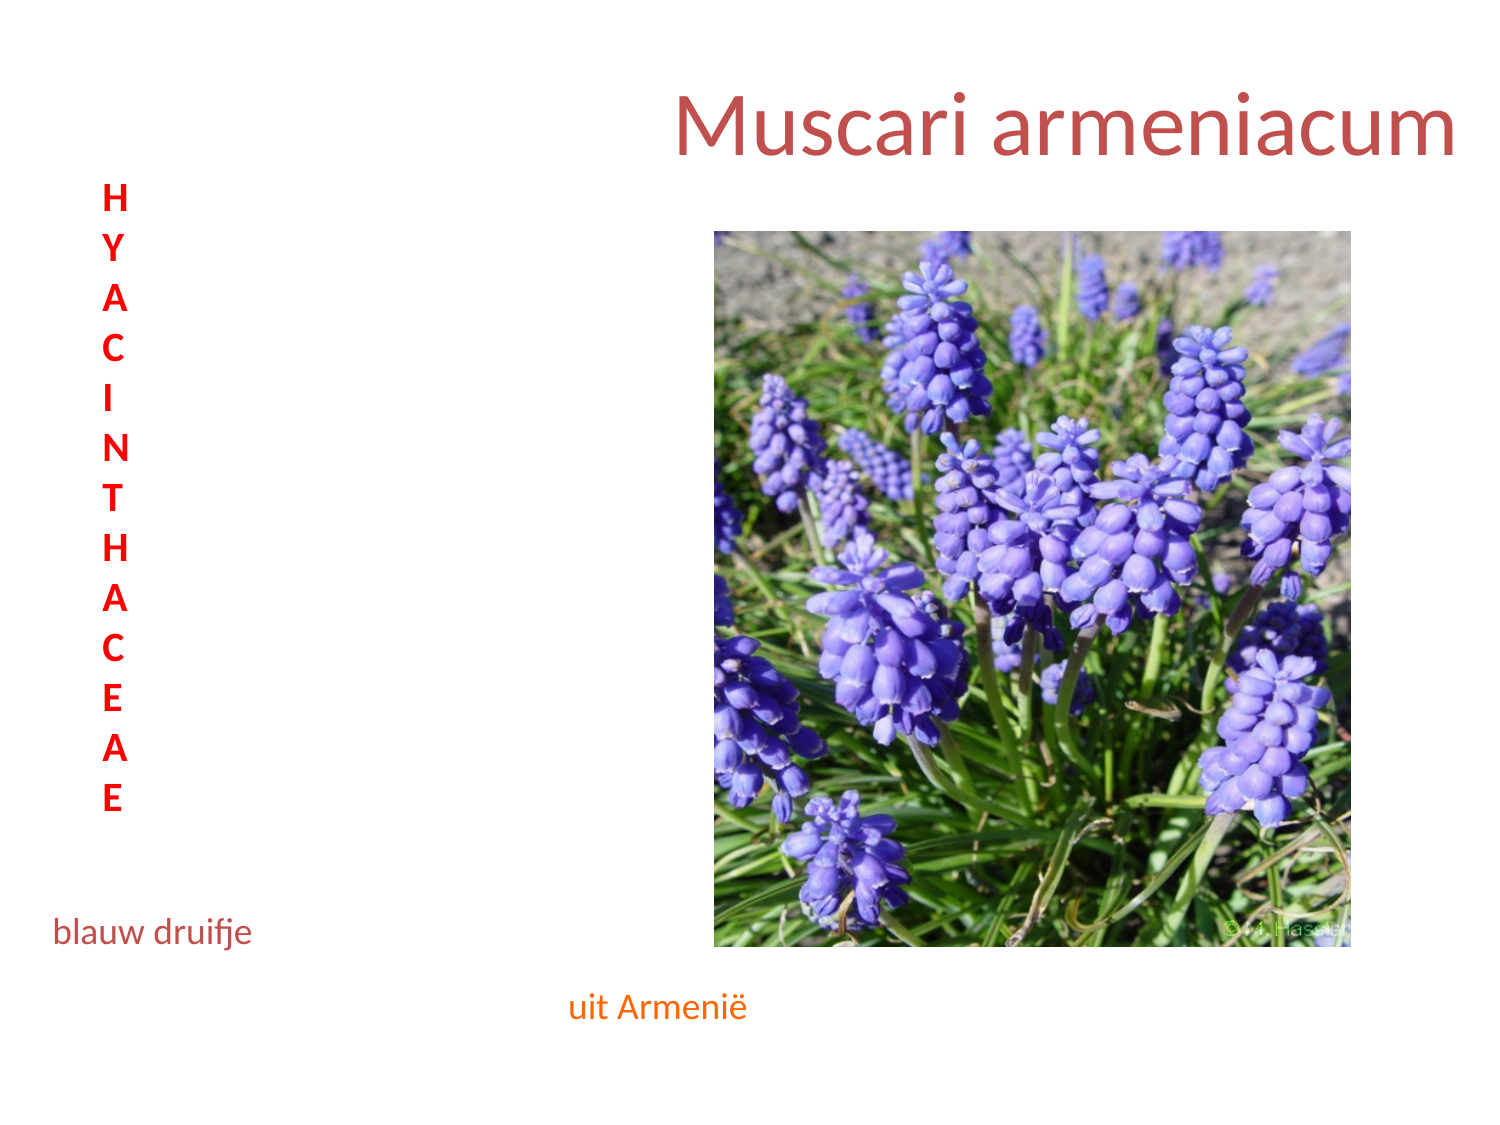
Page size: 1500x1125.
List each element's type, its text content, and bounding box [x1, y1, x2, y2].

text_box HYACINTHACEAE [87, 162, 150, 828]
text_box blauw druifje [37, 899, 1100, 960]
title Muscari armeniacum [200, 24, 1475, 213]
text_box uit Armenië [50, 974, 763, 1035]
picture [714, 231, 1351, 947]
